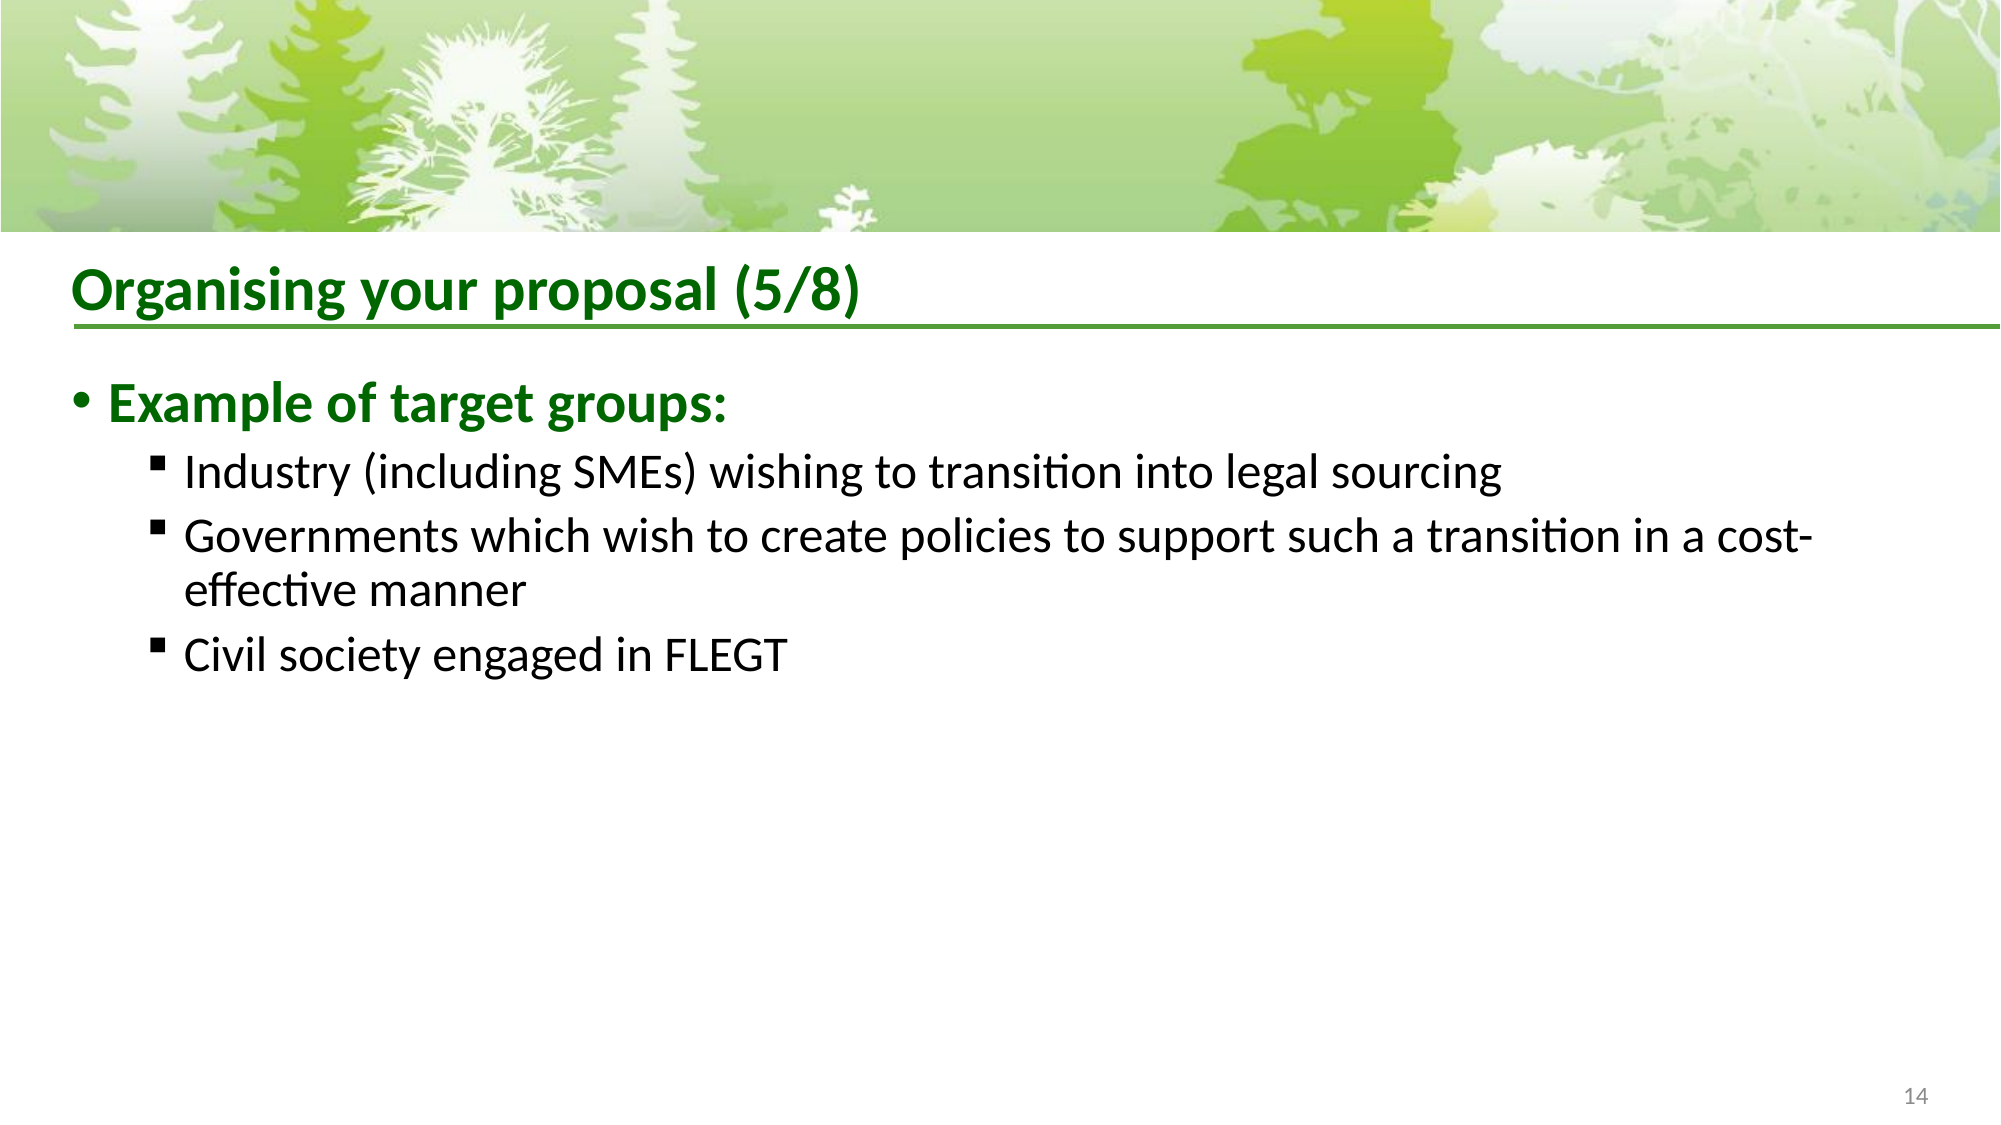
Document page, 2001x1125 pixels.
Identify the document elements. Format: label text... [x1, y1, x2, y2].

slide_number 14 [1493, 1065, 1944, 1125]
title Organising your proposal (5/8) [56, 181, 1782, 364]
picture [0, 0, 2000, 232]
list Example of target groups: Industry (including SMEs) wishing to transition into legal sourcing Governments which wish to create policies to support such a transition in a cost-effective manner Civil society engaged in FLEGT [56, 364, 1944, 970]
